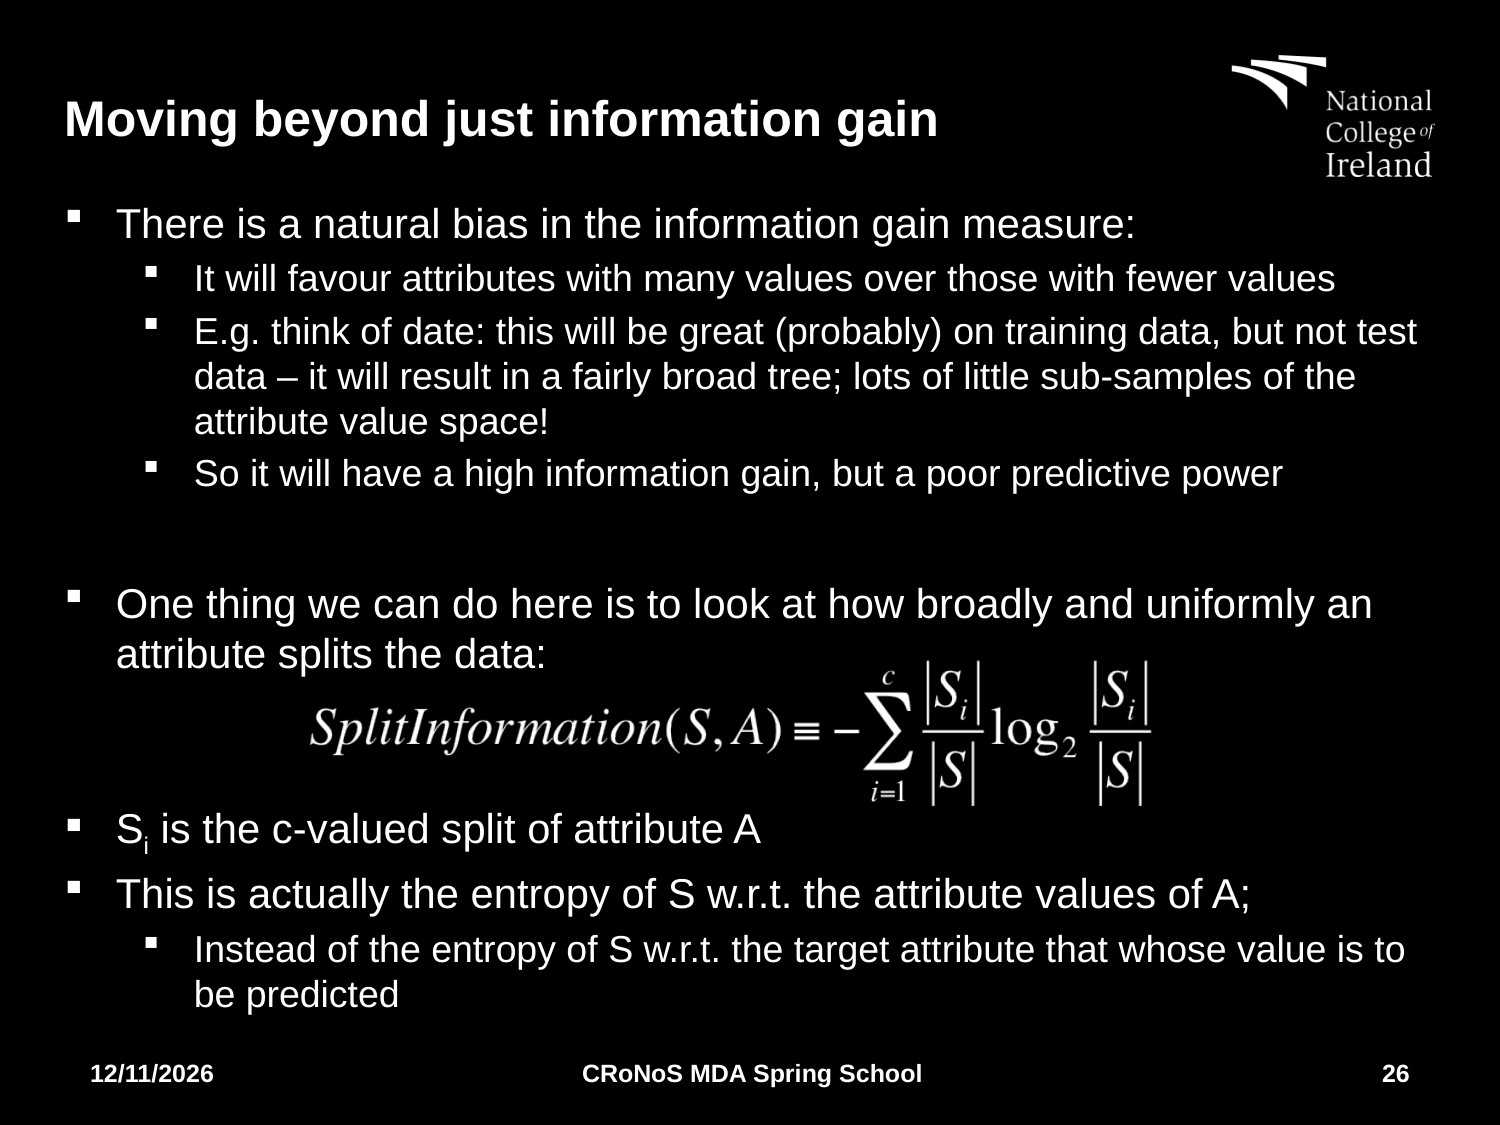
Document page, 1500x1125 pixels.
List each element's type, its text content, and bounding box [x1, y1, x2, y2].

list There is a natural bias in the information gain measure: It will favour attributes with many values over those with fewer values E.g. think of date: this will be great (probably) on training data, but not test data – it will result in a fairly broad tree; lots of little sub-samples of the attribute value space! So it will have a high information gain, but a poor predictive power One thing we can do here is to look at how broadly and uniformly an attribute splits the data: Si is the c-valued split of attribute A This is actually the entropy of S w.r.t. the attribute values of A; Instead of the entropy of S w.r.t. the target attribute that whose value is to be predicted [64, 196, 1436, 1000]
title Moving beyond just information gain [63, 54, 1199, 148]
footer CRoNoS MDA Spring School [458, 1042, 1047, 1103]
picture [301, 648, 1166, 816]
picture [1231, 54, 1436, 178]
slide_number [75, 1042, 425, 1103]
slide_number 26 [1074, 1042, 1425, 1103]
